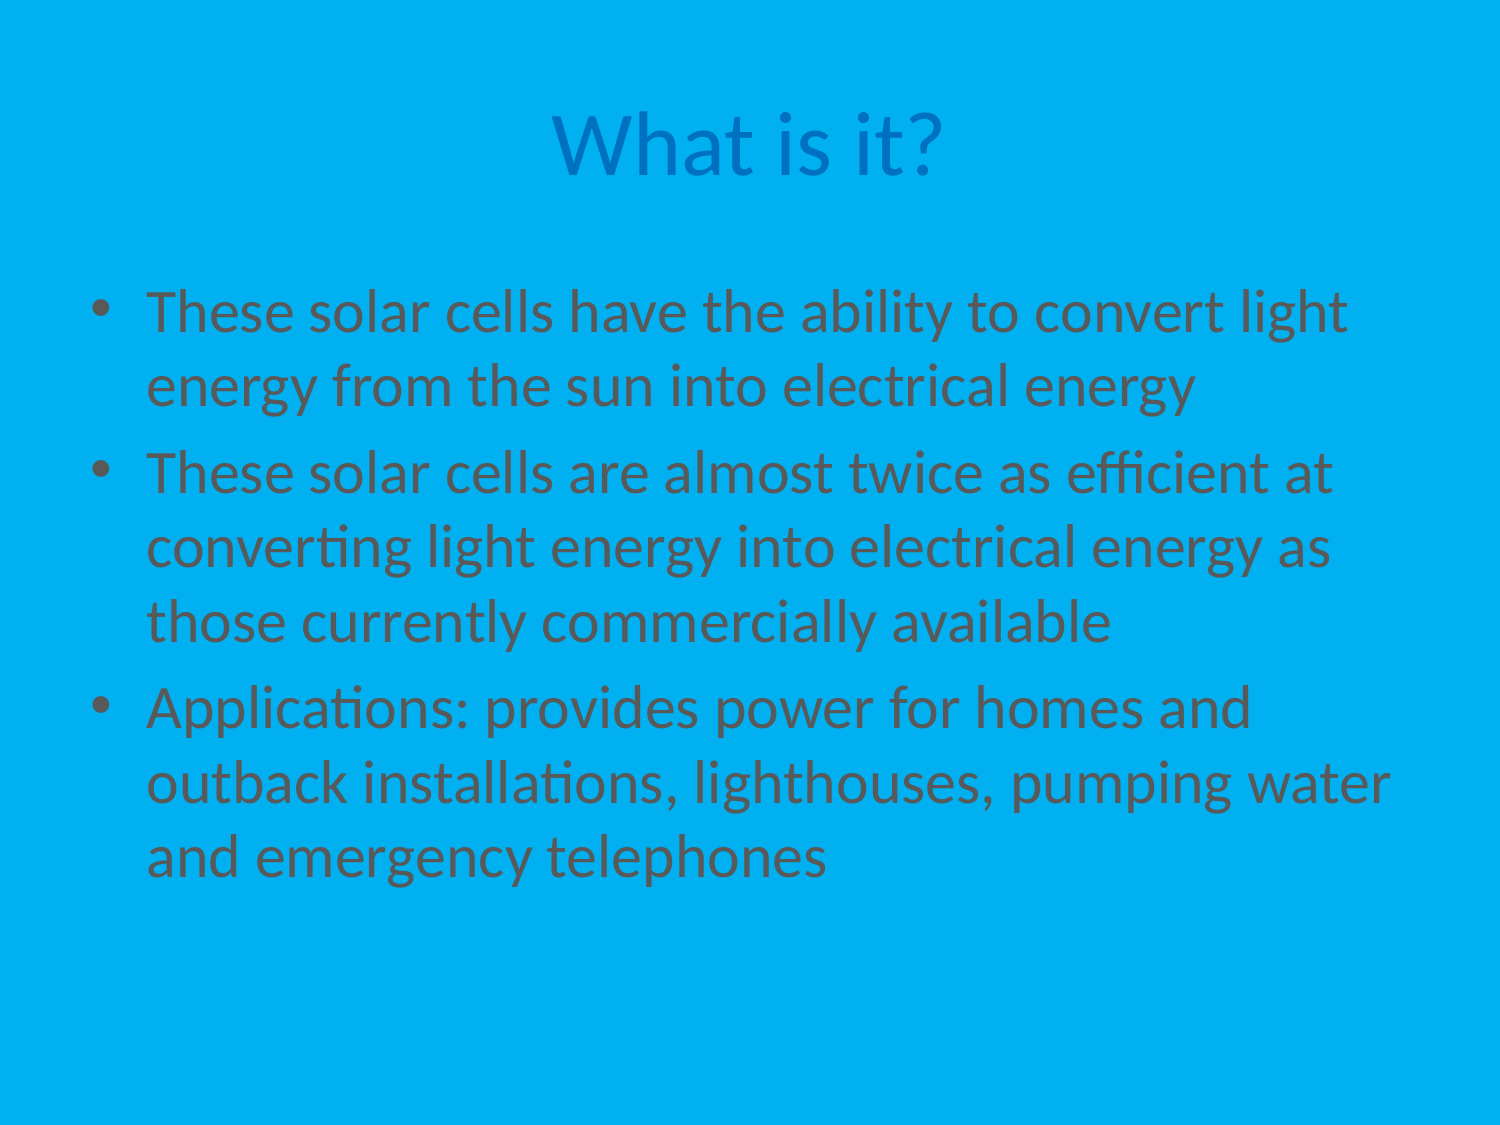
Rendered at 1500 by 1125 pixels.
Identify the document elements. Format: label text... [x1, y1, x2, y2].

title What is it? [75, 45, 1425, 233]
list These solar cells have the ability to convert light energy from the sun into electrical energy These solar cells are almost twice as efficient at converting light energy into electrical energy as those currently commercially available Applications: provides power for homes and outback installations, lighthouses, pumping water and emergency telephones [75, 262, 1425, 1005]
